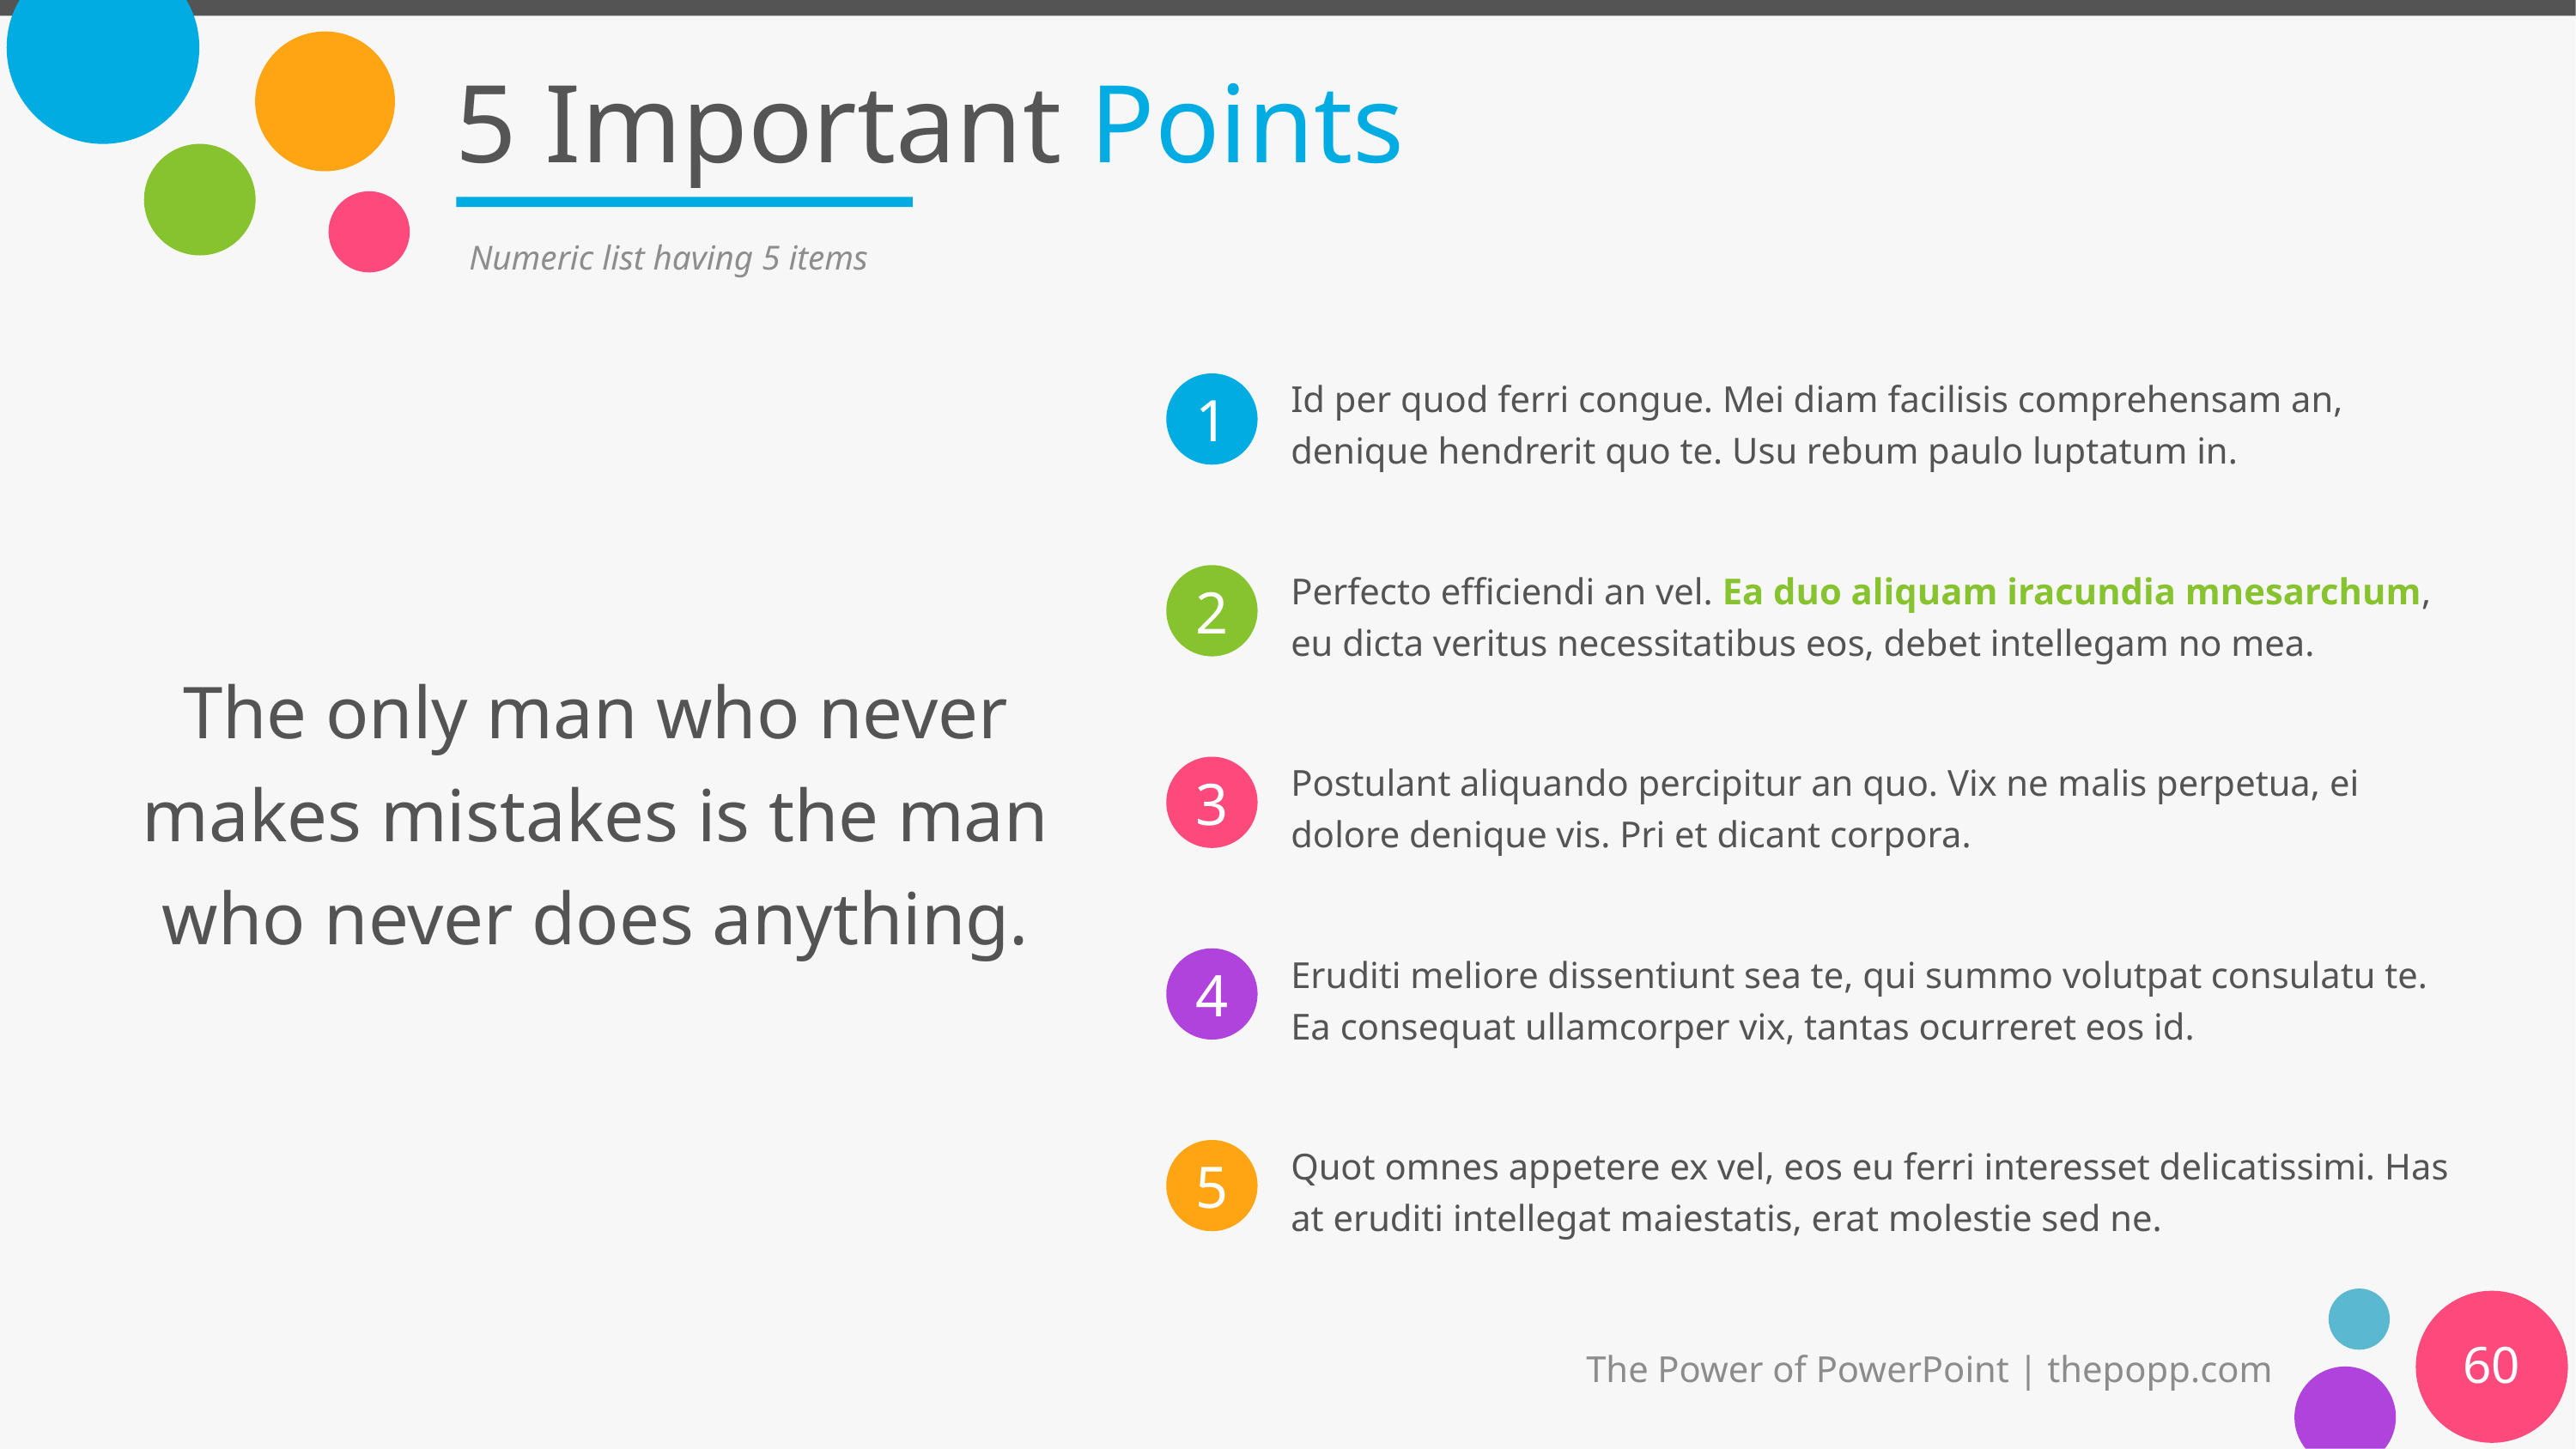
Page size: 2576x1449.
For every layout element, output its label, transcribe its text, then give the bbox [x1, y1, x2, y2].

list Numeric list having 5 items [446, 217, 2465, 288]
list Id per quod ferri congue. Mei diam facilisis comprehensam an, denique hendrerit quo te. Usu rebum paulo luptatum in. [1267, 343, 2478, 496]
footer The Power of PowerPoint | thepopp.com [1479, 1332, 2296, 1410]
list Quot omnes appetere ex vel, eos eu ferri interesset delicatissimi. Has at eruditi intellegat maiestatis, erat molestie sed ne. [1267, 1111, 2478, 1264]
title 5 Important Points [433, 34, 2454, 204]
list Perfecto efficiendi an vel. Ea duo aliquam iracundia mnesarchum, eu dicta veritus necessitatibus eos, debet intellegam no mea. [1267, 536, 2478, 688]
slide_number 60 [2415, 1328, 2568, 1406]
list The only man who never makes mistakes is the man who never does anything. [110, 454, 1082, 1155]
list Postulant aliquando percipitur an quo. Vix ne malis perpetua, ei dolore denique vis. Pri et dicant corpora. [1267, 727, 2478, 880]
list Eruditi meliore dissentiunt sea te, qui summo volutpat consulatu te. Ea consequat ullamcorper vix, tantas ocurreret eos id. [1267, 919, 2478, 1072]
